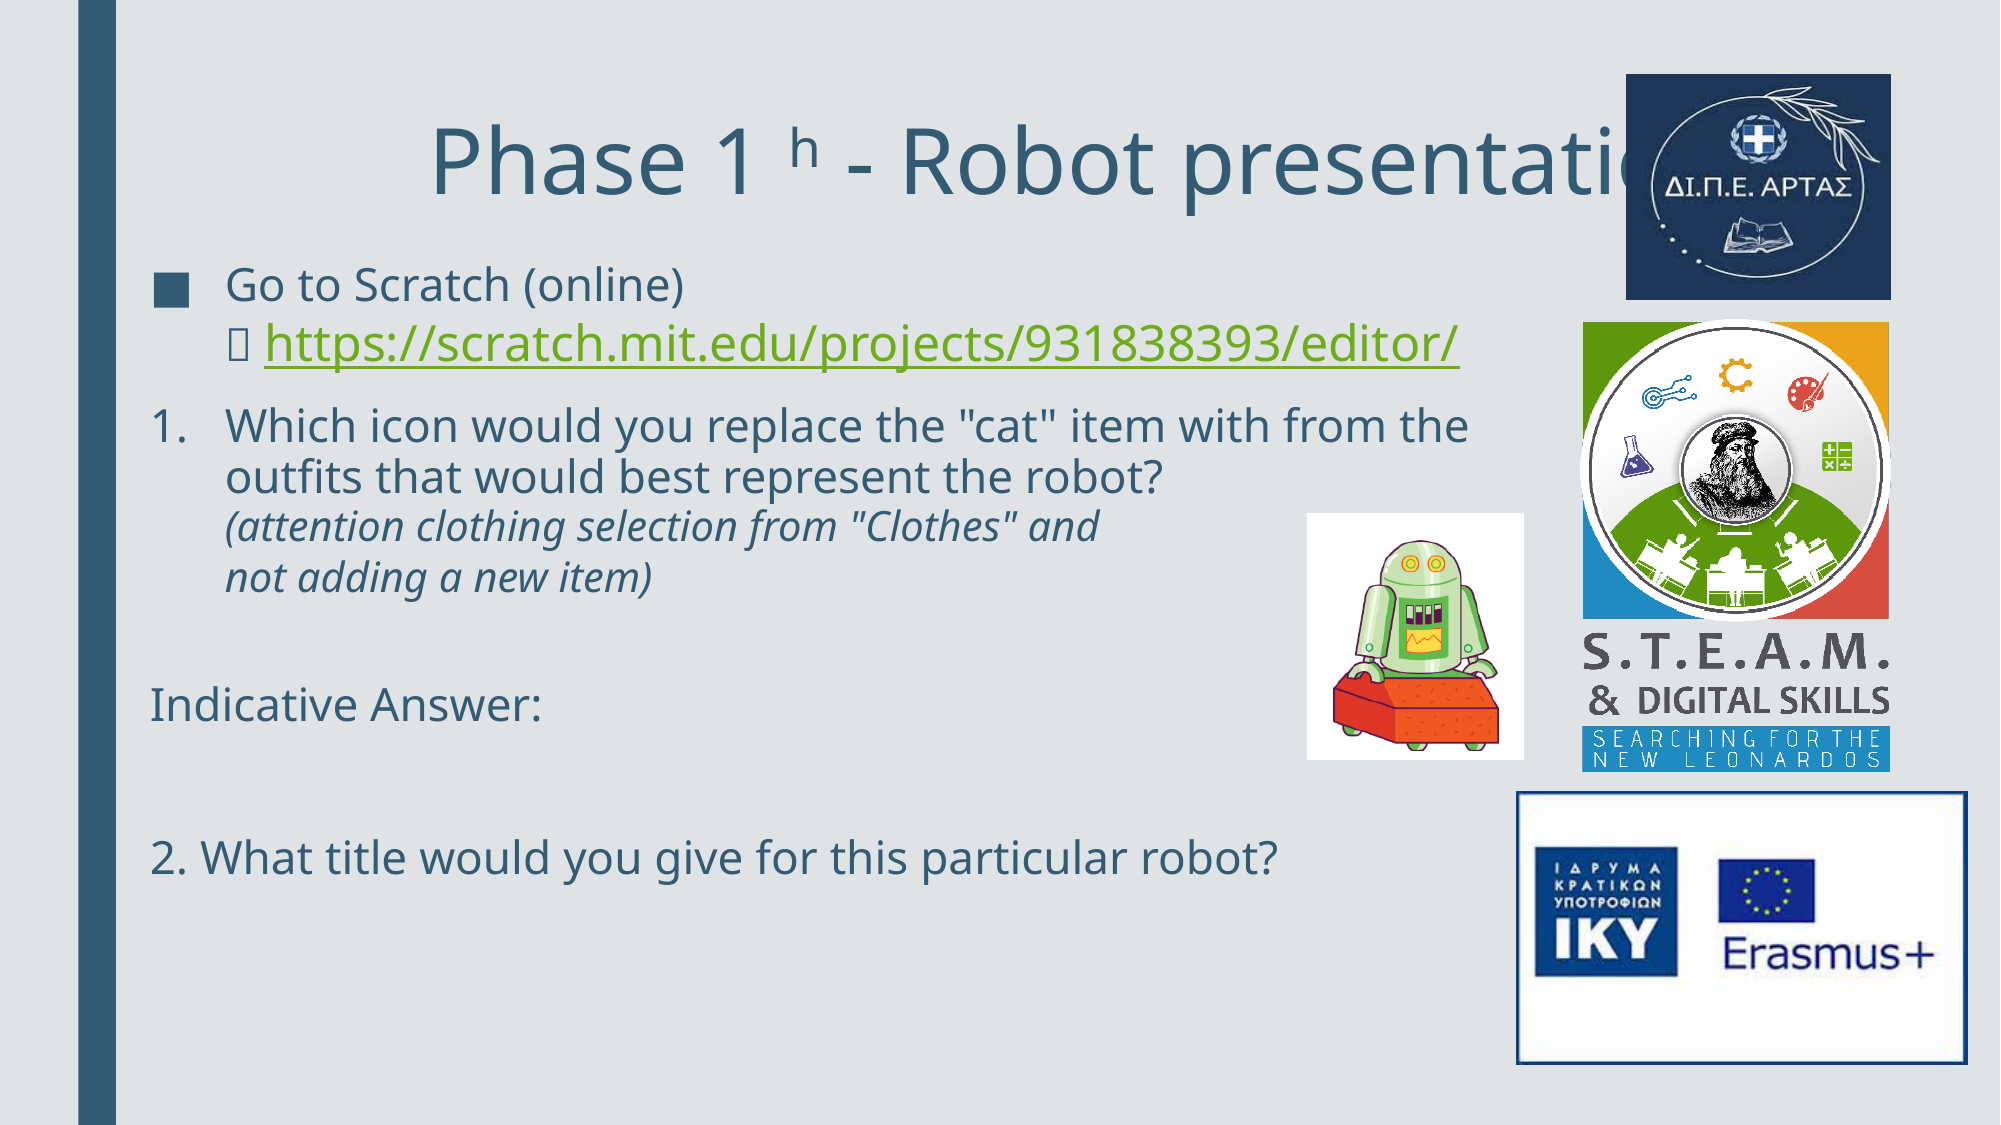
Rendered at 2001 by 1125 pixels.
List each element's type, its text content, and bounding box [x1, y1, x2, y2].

picture [1307, 513, 1524, 760]
title Phase 1 h - Robot presentation [413, 108, 1626, 229]
list Go to Scratch (online)  https://scratch.mit.edu/projects/931838393/editor/ Which icon would you replace the "cat" item with from the outfits that would best represent the robot? (attention clothing selection from "Clothes" and not adding a new item) Indicative Answer: 2. What title would you give for this particular robot? [134, 252, 1505, 1055]
picture [1626, 74, 1891, 300]
picture [1516, 791, 1968, 1065]
picture [1580, 319, 1891, 772]
